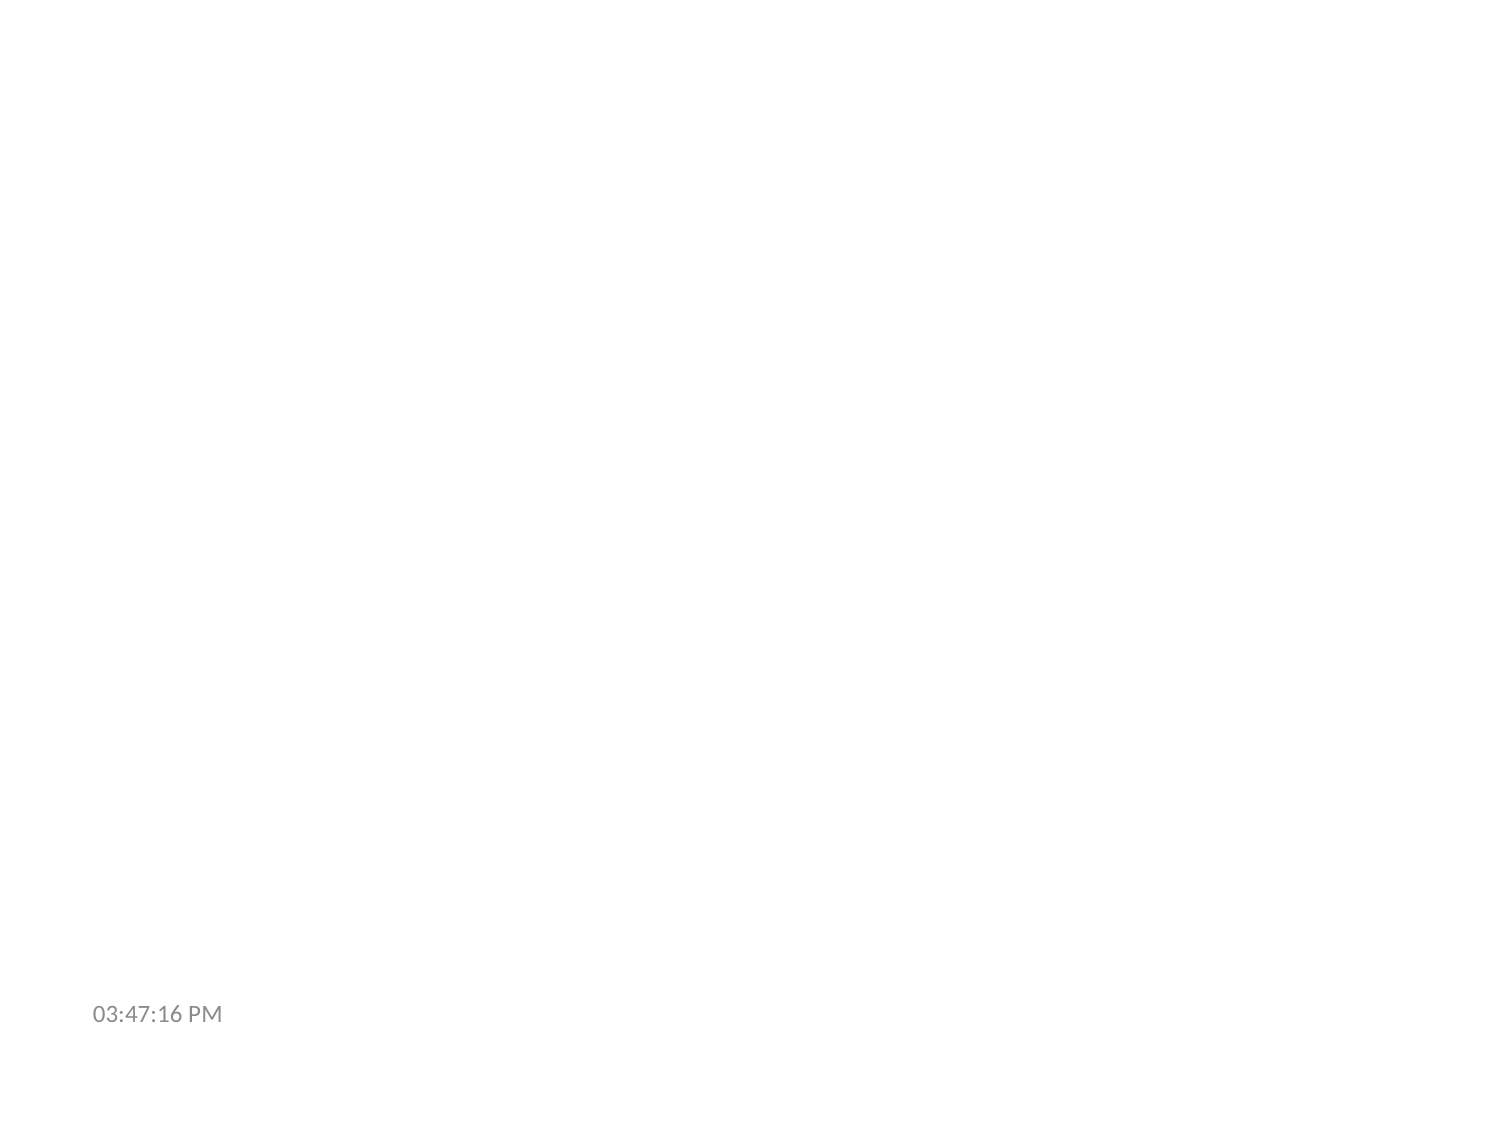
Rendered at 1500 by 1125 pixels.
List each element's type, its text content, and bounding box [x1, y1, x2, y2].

text_box 3:35:09 PM [77, 982, 428, 1043]
